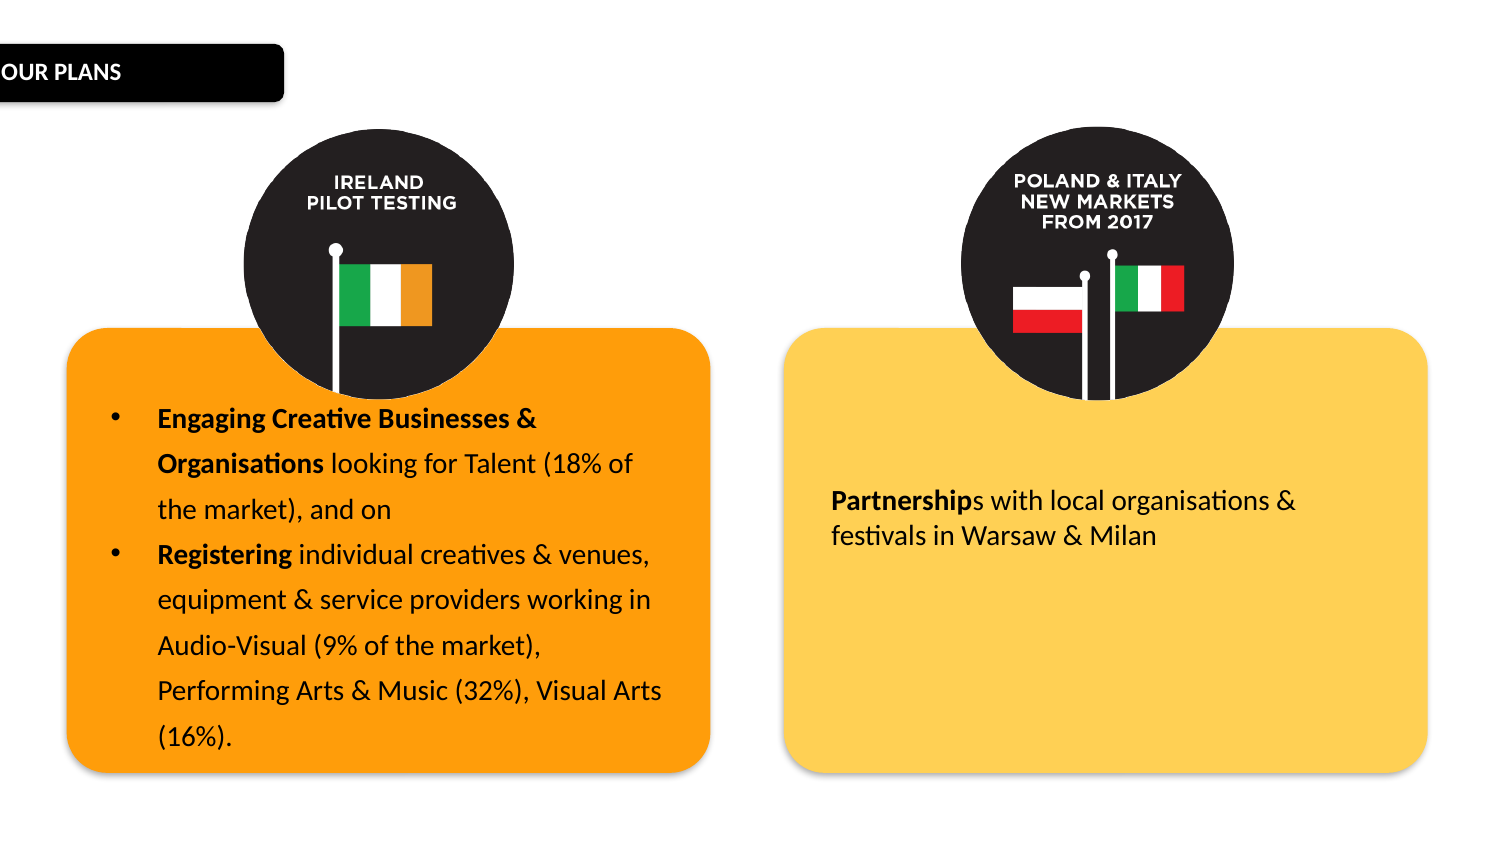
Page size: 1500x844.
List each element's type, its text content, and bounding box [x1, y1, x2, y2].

text_box [65, 327, 231, 772]
picture [236, 119, 521, 409]
text_box OUR PLANS [0, 47, 280, 93]
picture [955, 118, 1240, 409]
text_box [783, 327, 1429, 774]
text_box Engaging Creative Businesses & Organisations looking for Talent (18% of the market), and on Registering individual creatives & venues, equipment & service providers working in Audio-Visual (9% of the market), Performing Arts & Music (32%), Visual Arts (16%). [95, 381, 689, 805]
text_box Partnerships with local organisations & festivals in Warsaw & Milan [816, 474, 1325, 594]
text_box [525, 327, 712, 769]
text_box [0, 42, 285, 103]
